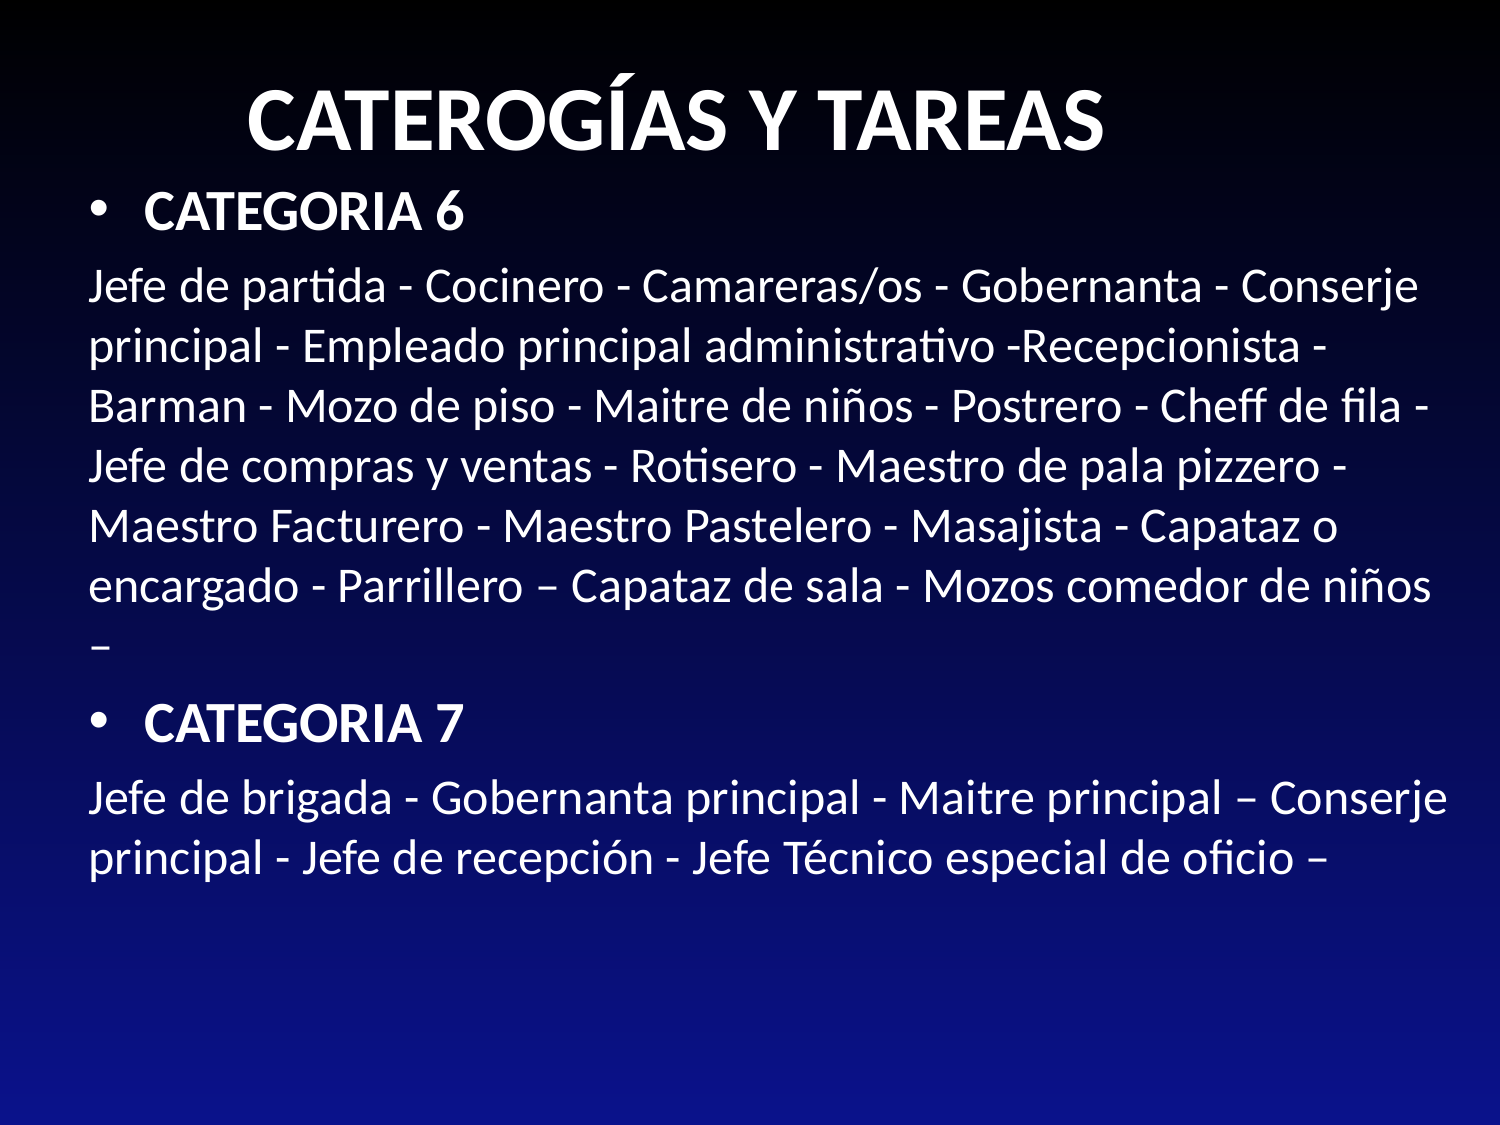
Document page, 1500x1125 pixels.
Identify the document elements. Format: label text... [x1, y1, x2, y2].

title CATEROGÍAS Y TAREAS [0, 58, 1376, 213]
list CATEGORIA 6 Jefe de partida - Cocinero - Camareras/os - Gobernanta - Conserje principal - Empleado principal administrativo -Recepcionista - Barman - Mozo de piso - Maitre de niños - Postrero - Cheff de fila - Jefe de compras y ventas - Rotisero - Maestro de pala pizzero - Maestro Facturero - Maestro Pastelero - Masajista - Capataz o encargado - Parrillero – Capataz de sala - Mozos comedor de niños – CATEGORIA 7 Jefe de brigada - Gobernanta principal - Maitre principal – Conserje principal - Jefe de recepción - Jefe Técnico especial de oficio – [88, 172, 1465, 1000]
